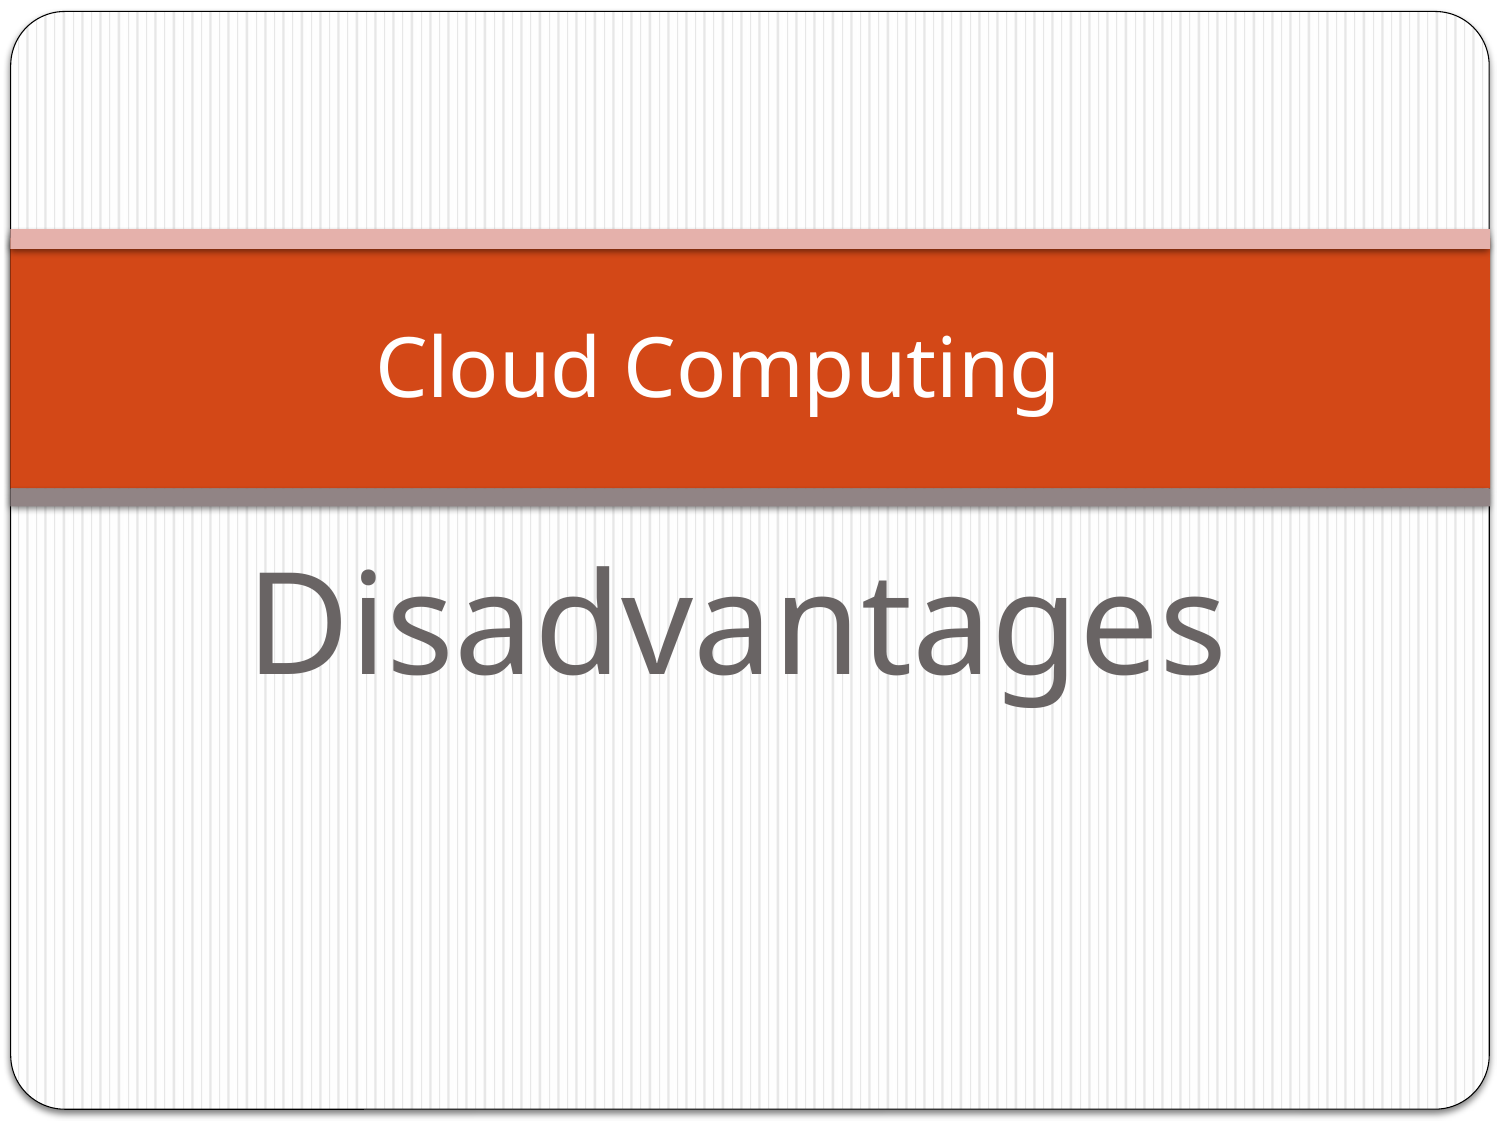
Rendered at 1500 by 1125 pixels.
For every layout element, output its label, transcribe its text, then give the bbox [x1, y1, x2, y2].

title Cloud Computing [75, 247, 1425, 489]
subtitle Disadvantages [212, 525, 1263, 788]
